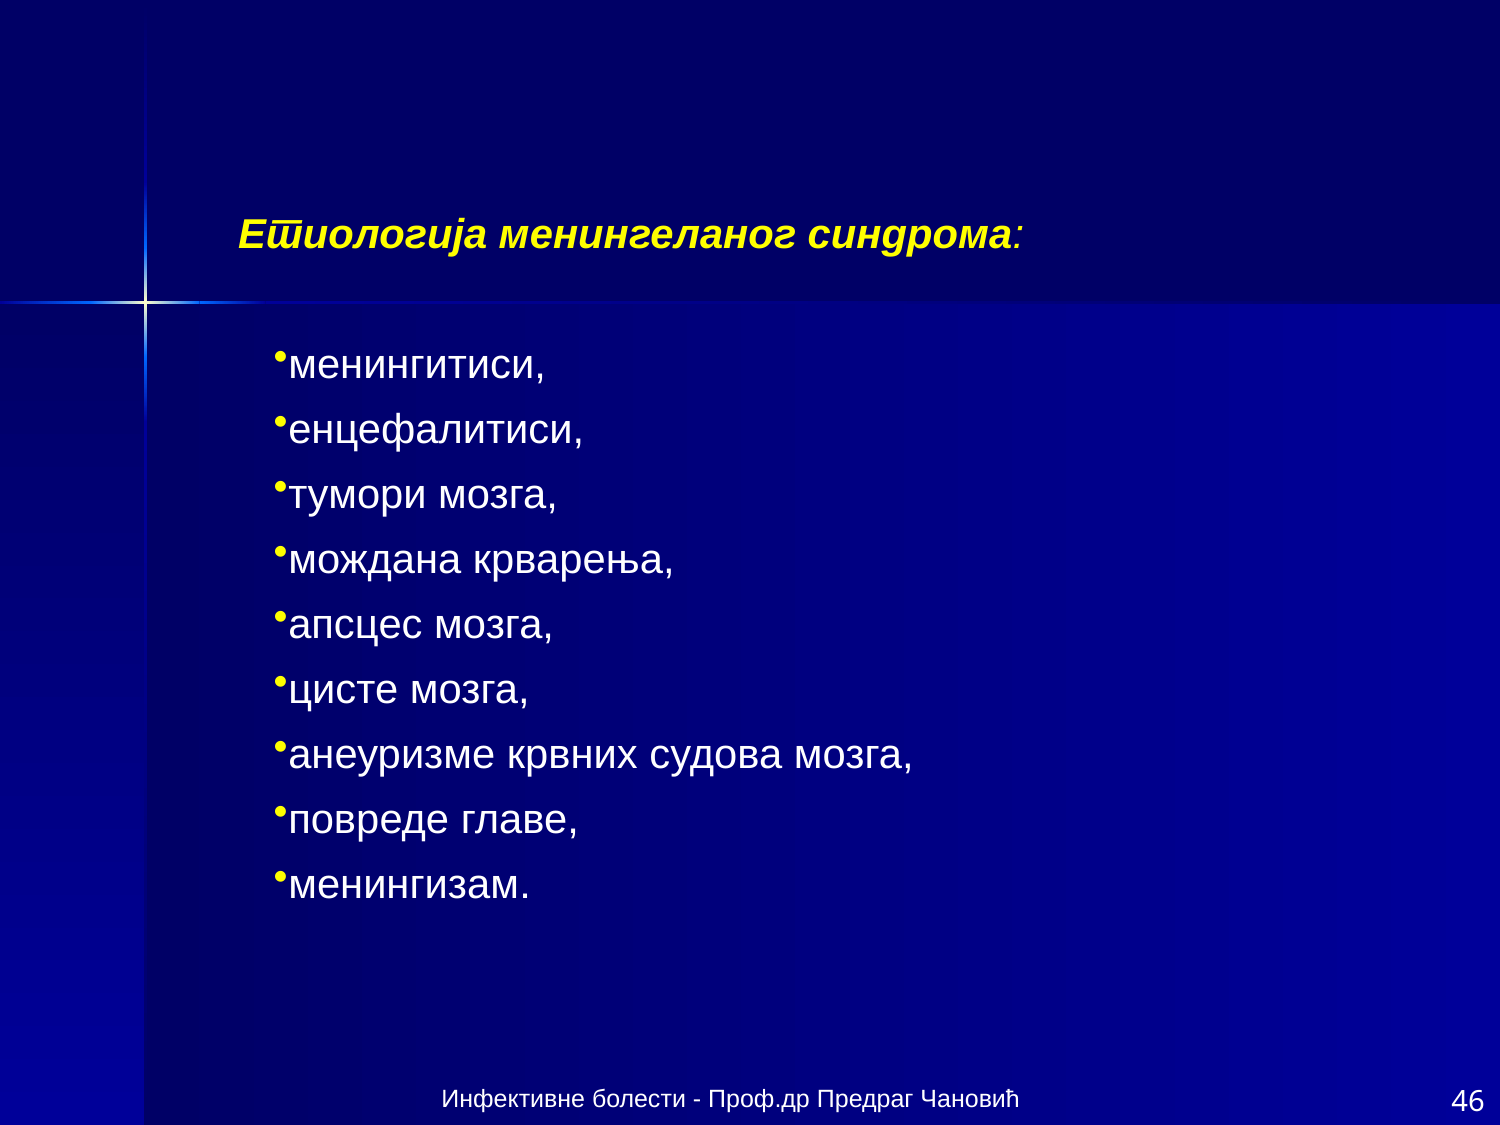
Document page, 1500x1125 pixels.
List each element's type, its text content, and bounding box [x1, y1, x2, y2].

text_box Етиологија менингеланог синдрома: менингитиси, енцефалитиси, тумори мозга, мождана крварења, апсцес мозга, цисте мозга, анеуризме крвних судова мозга, повреде главе, менингизам. [195, 184, 1236, 915]
footer Инфективне болести - Проф.др Предраг Чановић [412, 1074, 1051, 1125]
slide_number 46 [1324, 1074, 1500, 1125]
